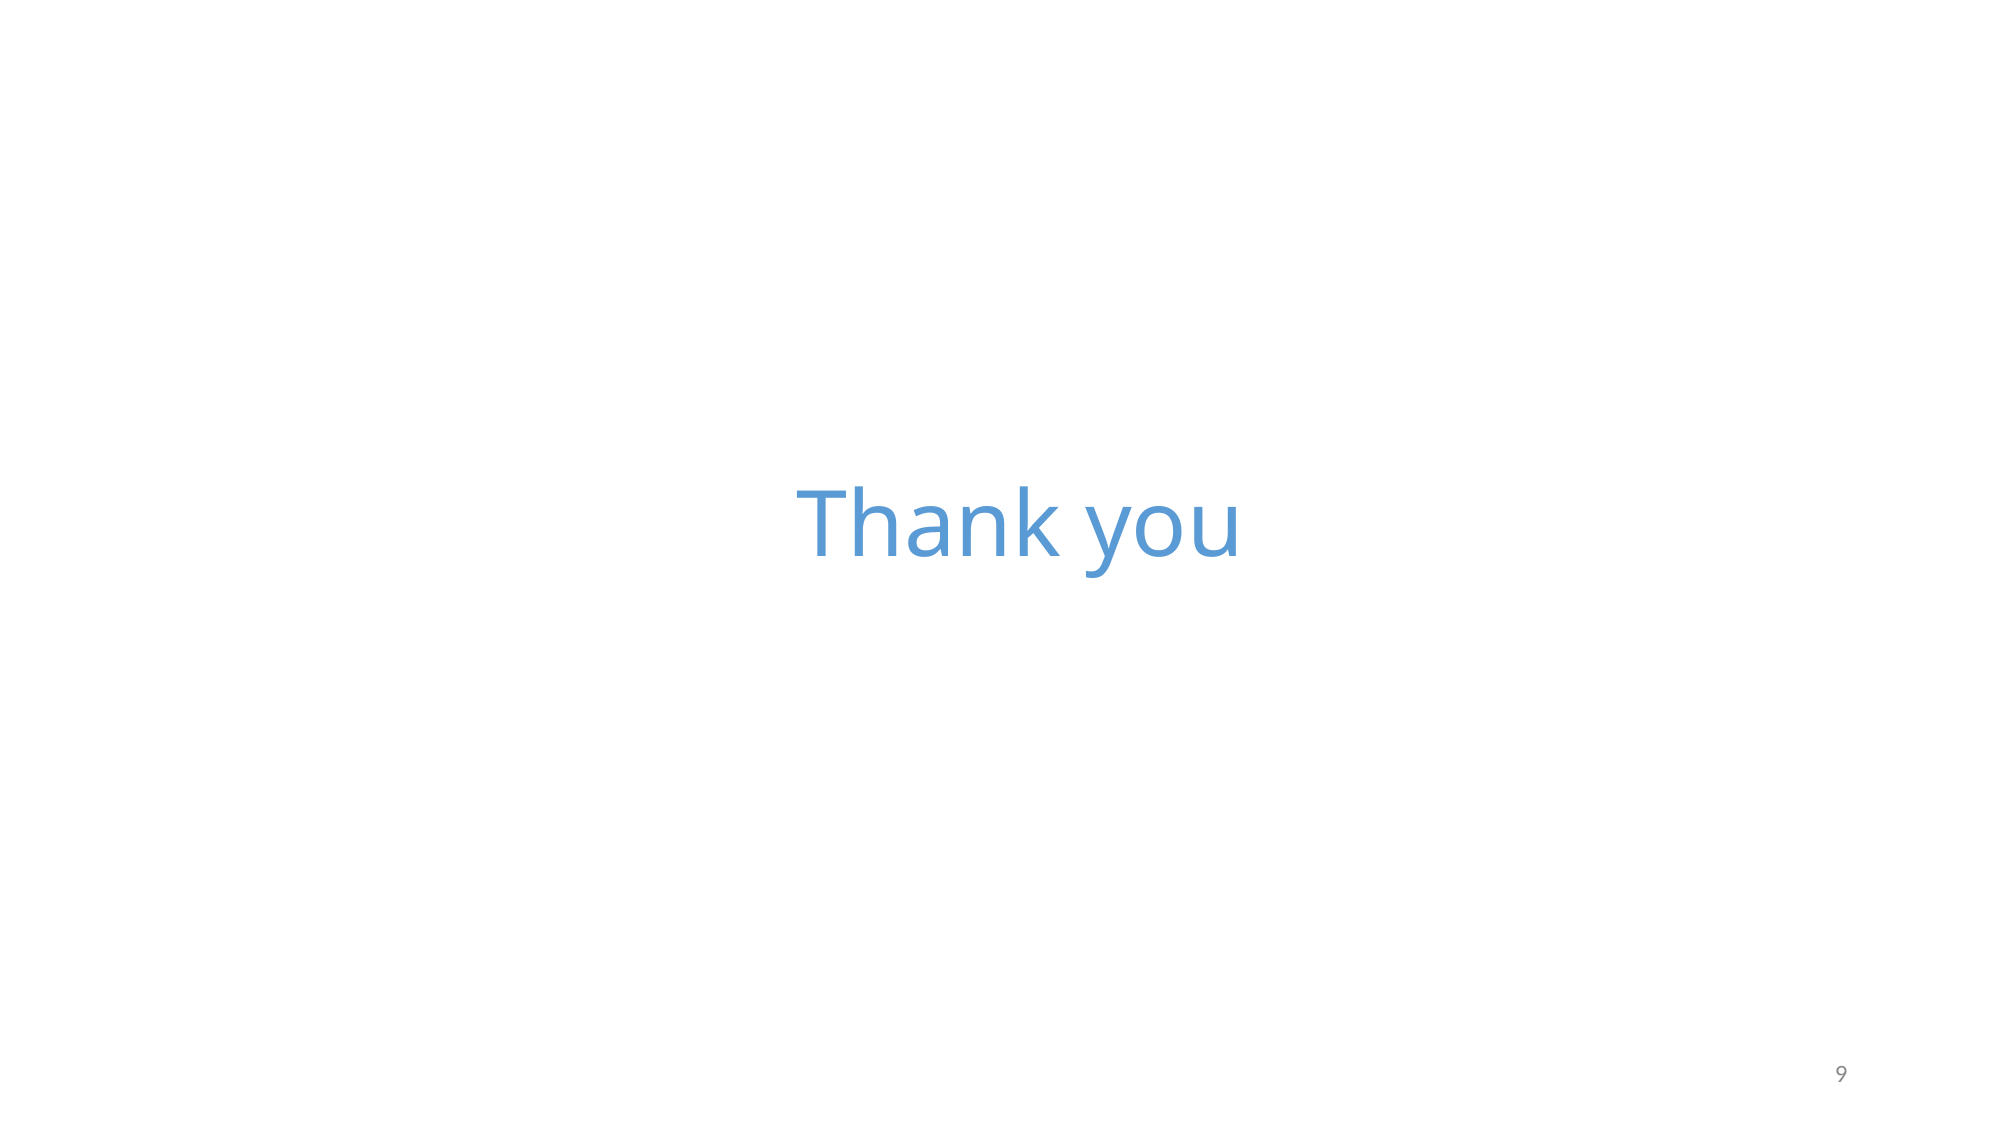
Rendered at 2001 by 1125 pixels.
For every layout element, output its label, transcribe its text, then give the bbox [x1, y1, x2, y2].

title Thank you [158, 417, 1884, 635]
slide_number 9 [1412, 1042, 1863, 1103]
